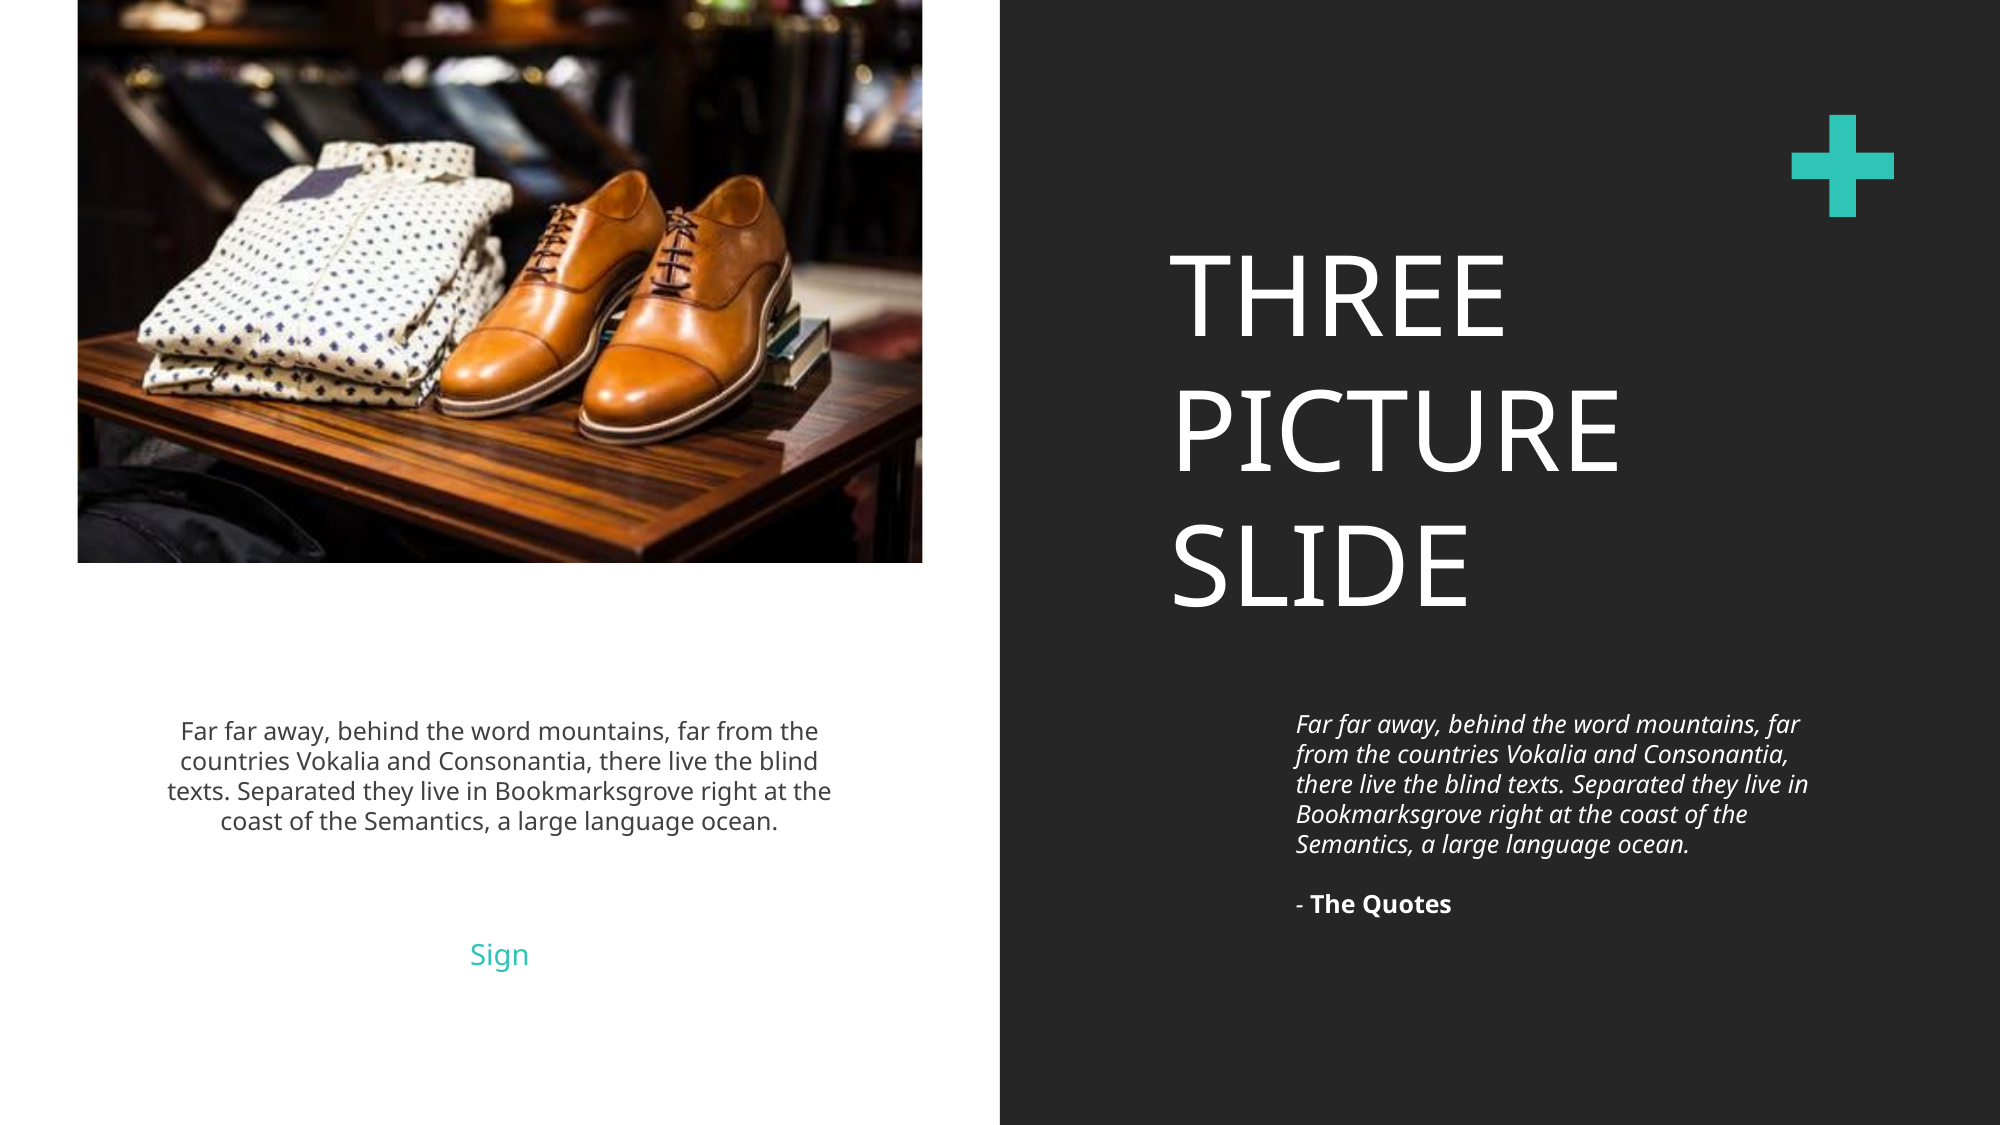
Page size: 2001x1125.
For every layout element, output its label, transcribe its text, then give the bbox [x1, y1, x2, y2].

text_box Far far away, behind the word mountains, far from the countries Vokalia and Consonantia, there live the blind texts. Separated they live in Bookmarksgrove right at the coast of the Semantics, a large language ocean. [136, 708, 864, 843]
text_box Sign [455, 928, 545, 979]
text_box Far far away, behind the word mountains, far from the countries Vokalia and Consonantia, there live the blind texts. Separated they live in Bookmarksgrove right at the coast of the Semantics, a large language ocean. - The Quotes [1281, 701, 1858, 926]
picture [77, 0, 923, 563]
text_box THREE PICTURE SLIDE [1154, 216, 1639, 637]
text_box [999, 0, 2000, 1125]
text_box [1791, 114, 1895, 218]
